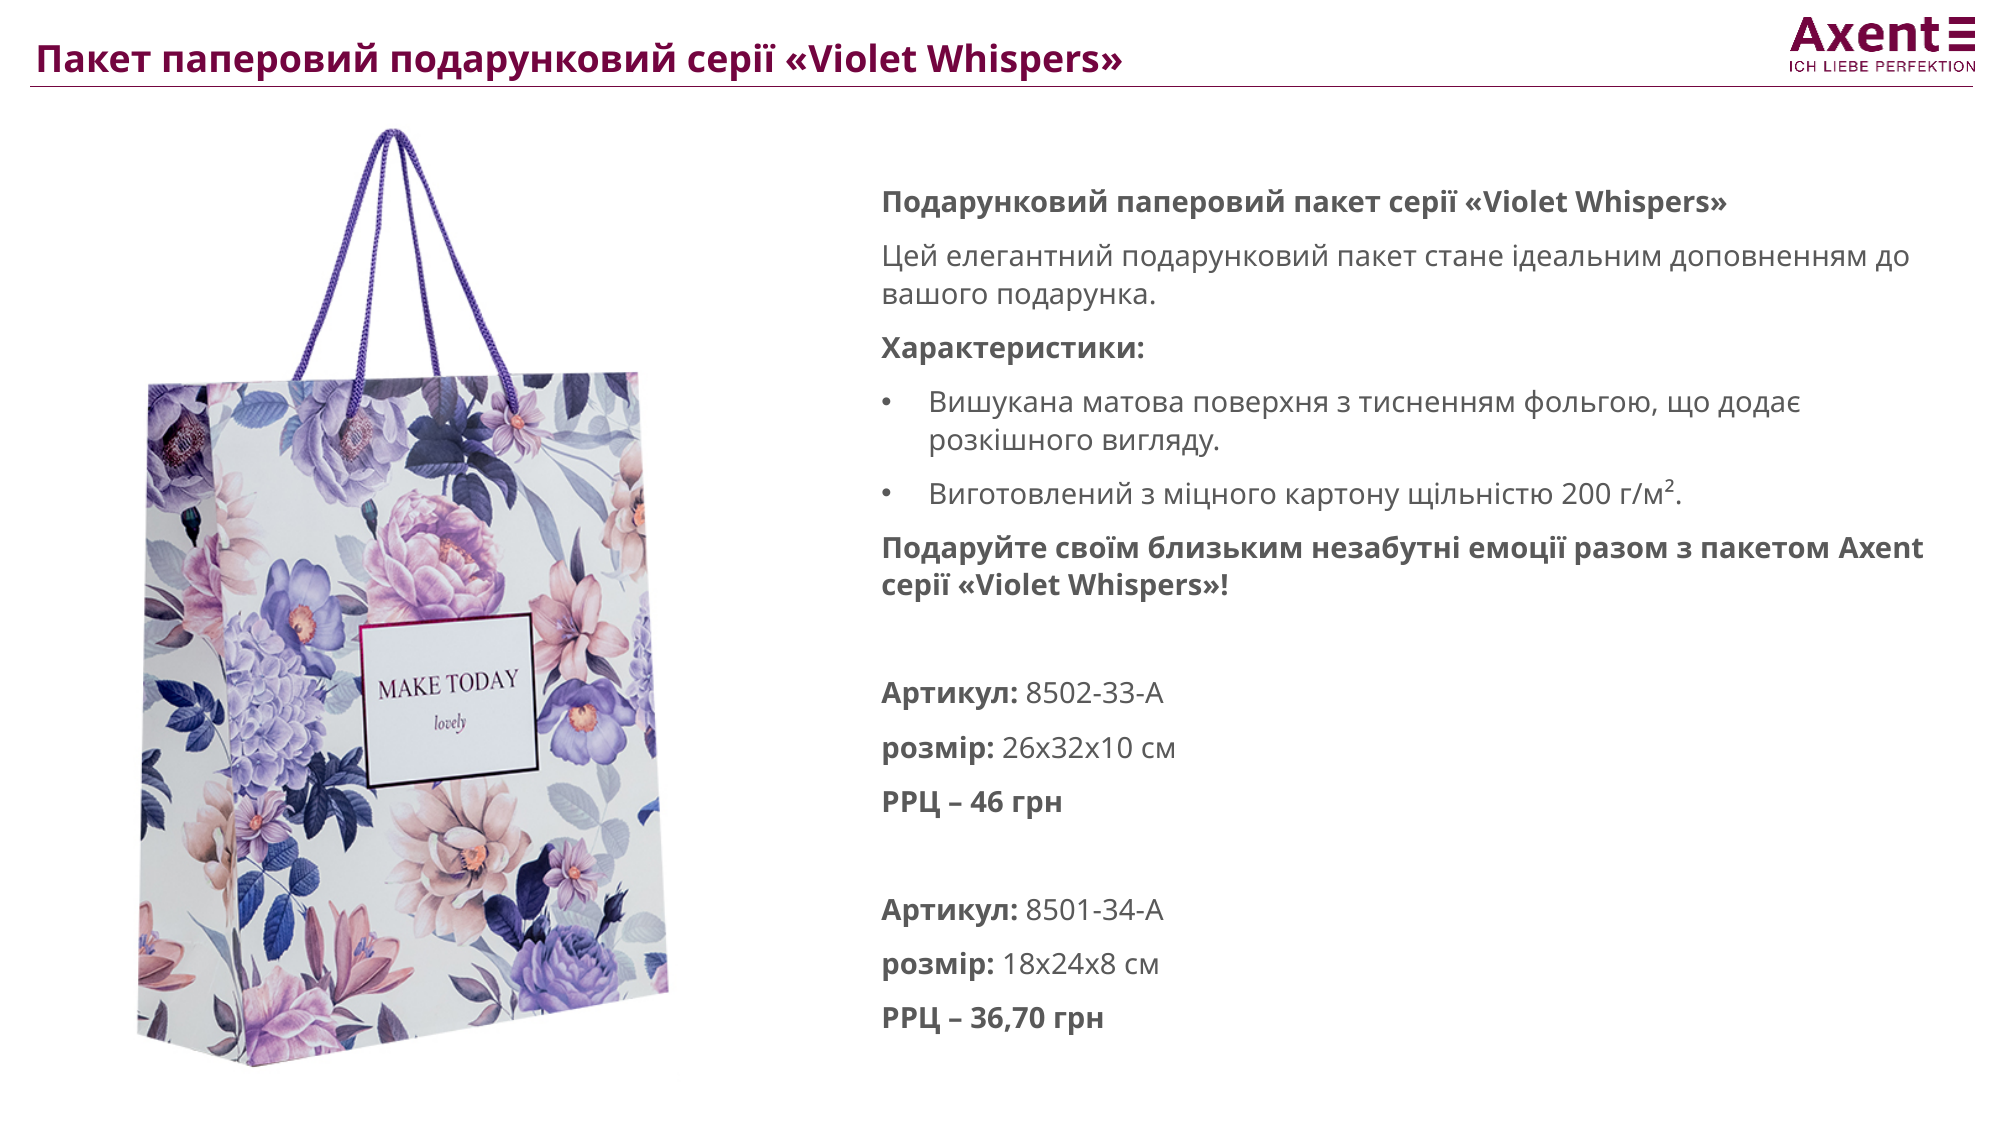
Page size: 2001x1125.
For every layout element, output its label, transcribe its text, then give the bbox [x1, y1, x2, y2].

picture [1790, 17, 1975, 73]
picture [129, 104, 681, 1093]
text_box Пакет паперовий подарунковий серії «Violet Whispers» [20, 5, 1484, 88]
text_box Подарунковий паперовий пакет серії «Violet Whispers» Цей елегантний подарунковий пакет стане ідеальним доповненням до вашого подарунка. Характеристики: Вишукана матова поверхня з тисненням фольгою, що додає розкішного вигляду. Виготовлений з міцного картону щільністю 200 г/м². Подаруйте своїм близьким незабутні емоції разом з пакетом Axent серії «Violet Whispers»! Артикул: 8502-33-A розмір: 26х32х10 см РРЦ – 46 грн Артикул: 8501-34-A розмір: 18х24х8 см РРЦ – 36,70 грн [866, 173, 1980, 1042]
